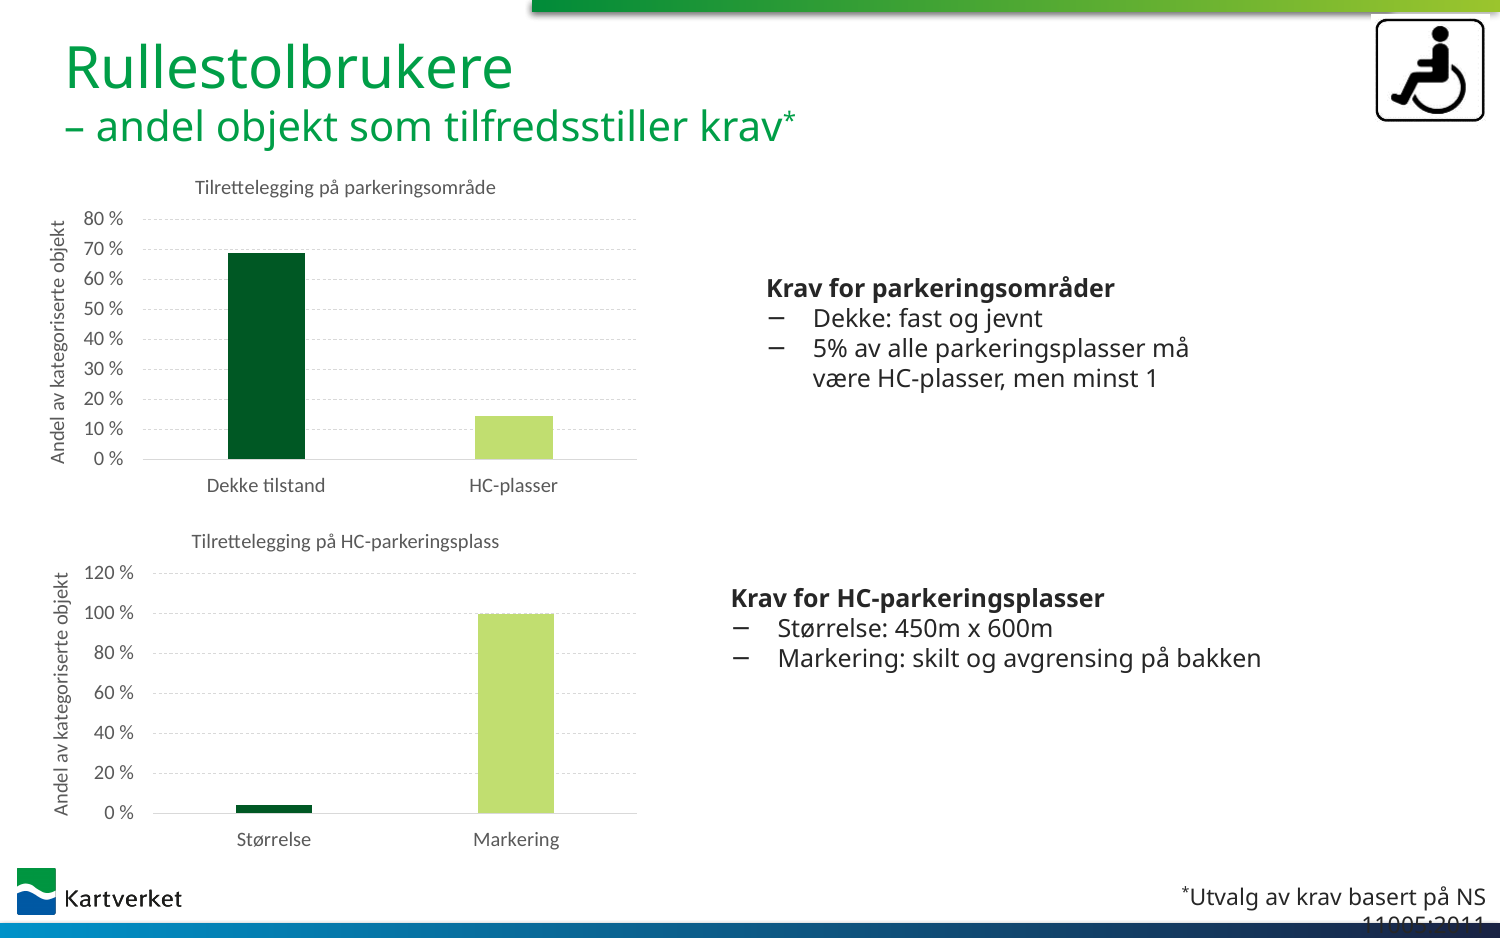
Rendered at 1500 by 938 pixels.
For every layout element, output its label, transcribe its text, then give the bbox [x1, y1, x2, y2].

picture [41, 520, 650, 859]
text_box *Utvalg av krav basert på NS 11005:2011 [1068, 873, 1500, 938]
picture [1371, 13, 1491, 127]
picture [41, 166, 650, 505]
text_box Rullestolbrukere – andel objekt som tilfredsstiller krav* [49, 23, 1431, 158]
text_box Krav for HC-parkeringsplasser Størrelse: 450m x 600m Markering: skilt og avgrensing på bakken [715, 574, 1278, 680]
text_box Krav for parkeringsområder Dekke: fast og jevnt 5% av alle parkeringsplasser må være HC-plasser, men minst 1 [751, 264, 1232, 400]
